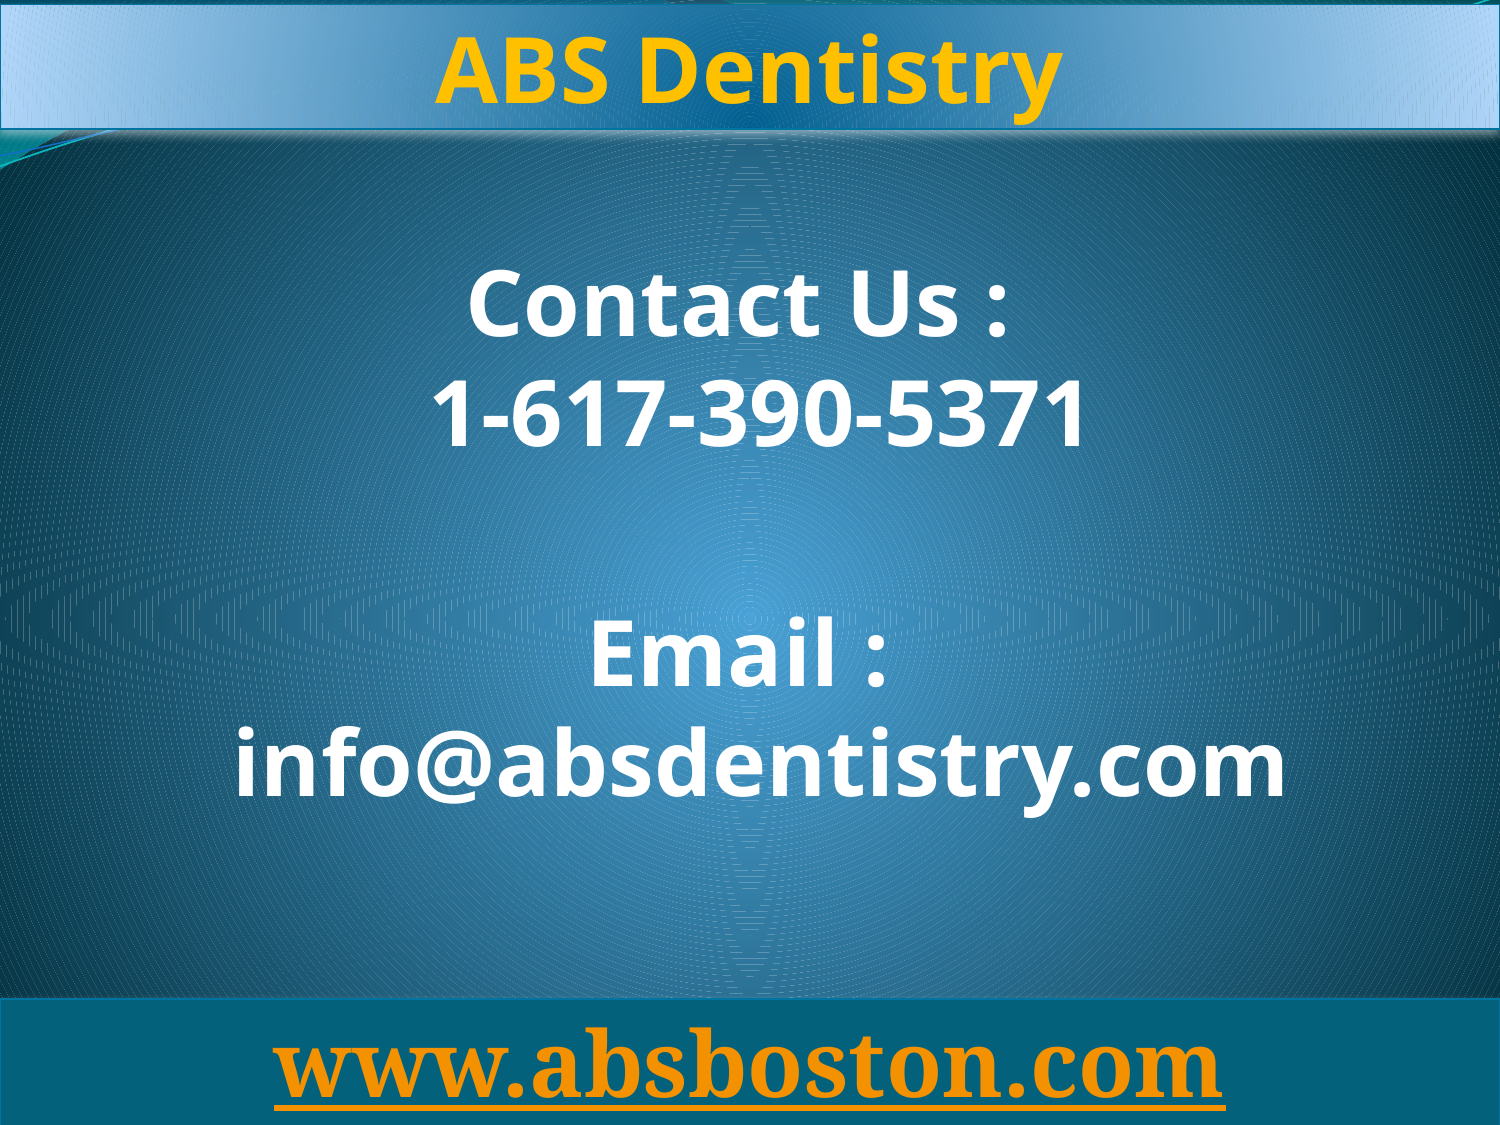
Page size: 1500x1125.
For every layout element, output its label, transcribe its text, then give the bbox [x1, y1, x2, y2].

text_box www.absboston.com [0, 998, 1500, 1125]
text_box Contact Us : 1-617-390-5371 [0, 237, 1500, 473]
text_box ABS Dentistry [0, 4, 1500, 130]
text_box Email : info@absdentistry.com [0, 587, 1500, 823]
